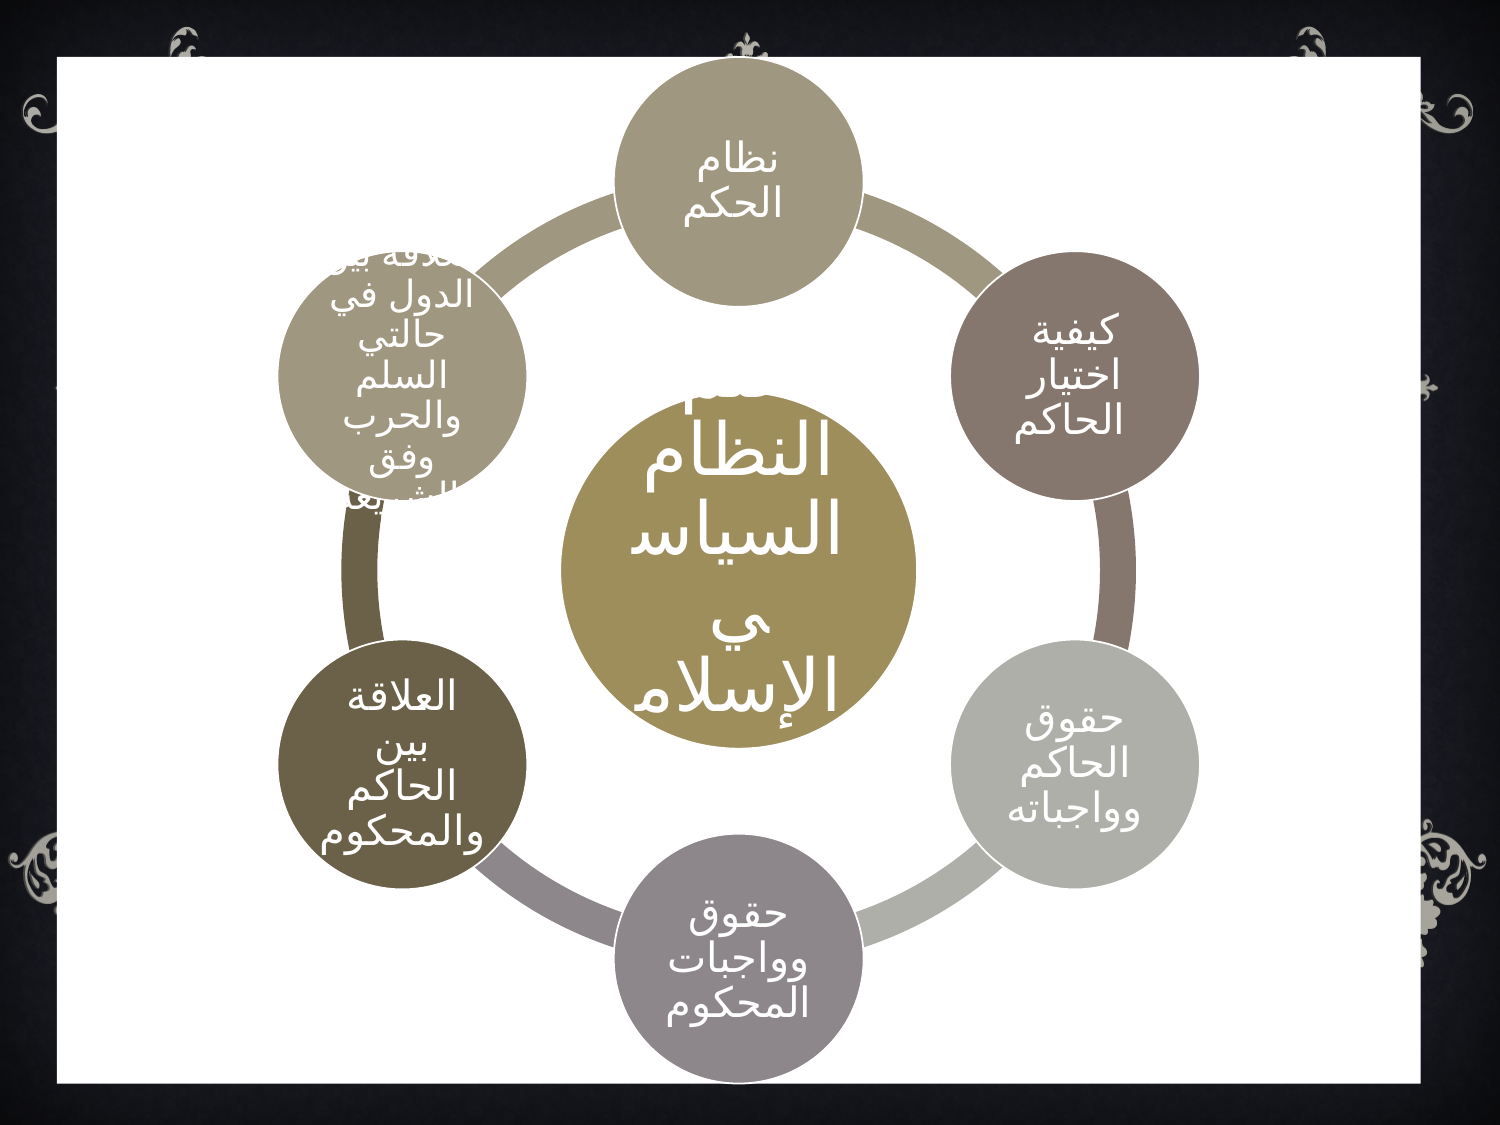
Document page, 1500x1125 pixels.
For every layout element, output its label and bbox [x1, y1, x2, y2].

list [56, 56, 1421, 1084]
picture [0, 0, 1500, 1125]
